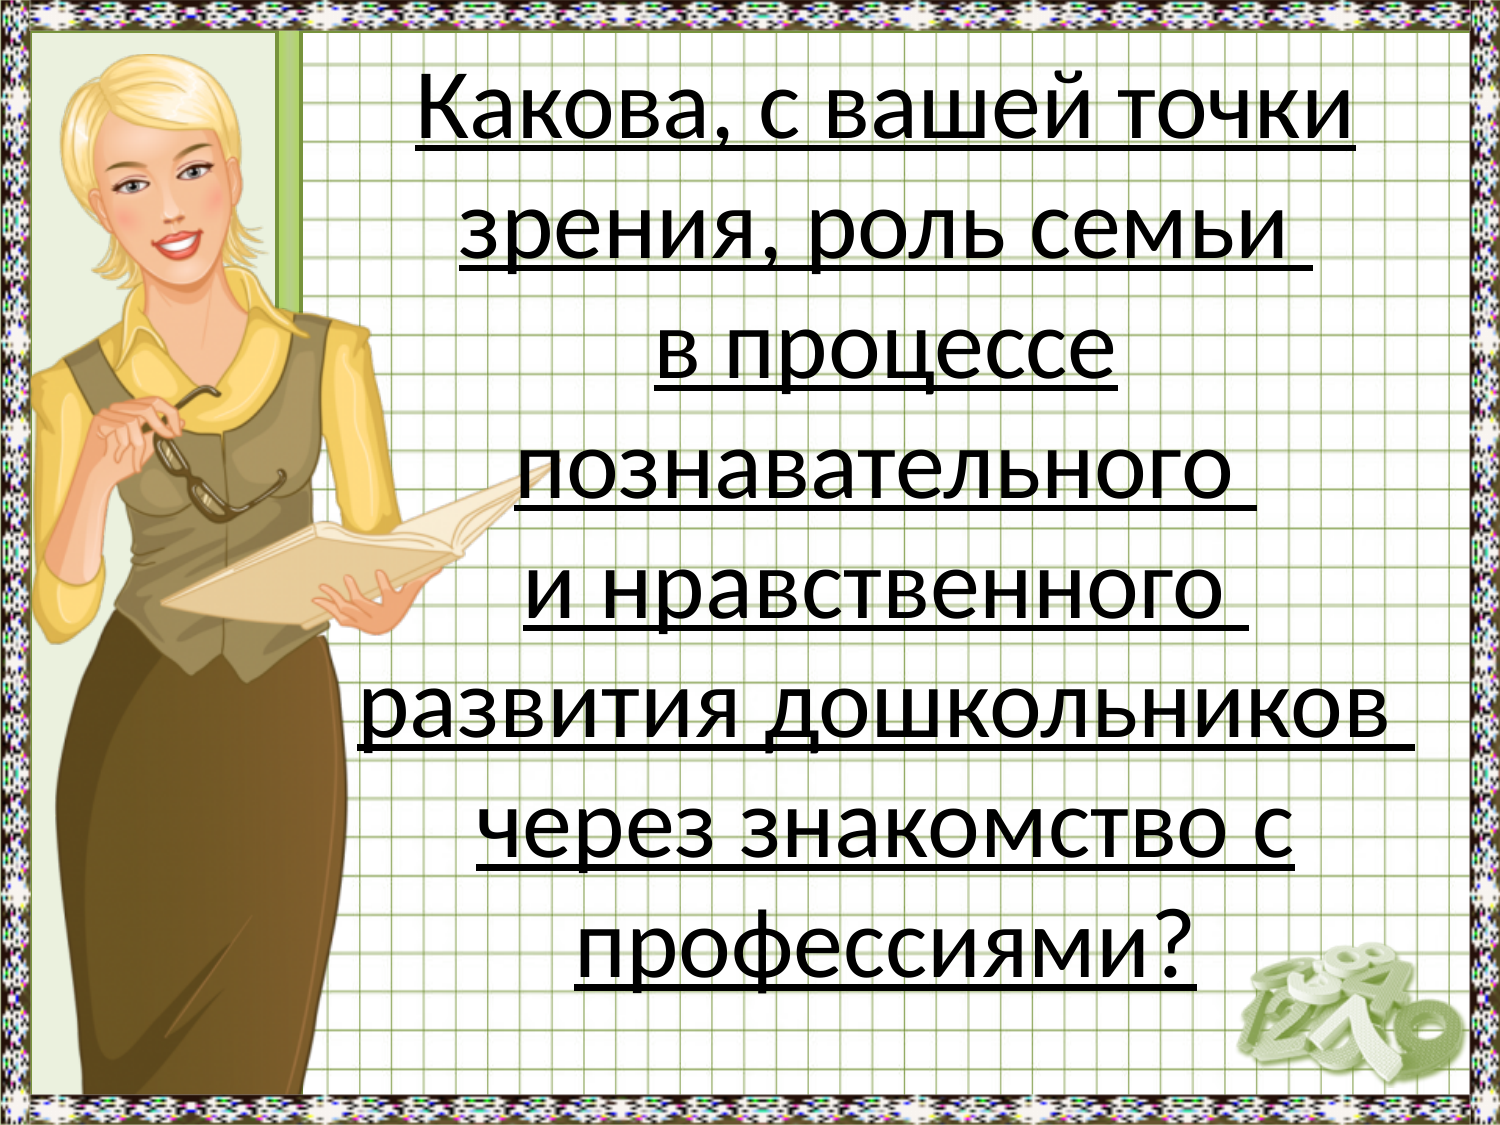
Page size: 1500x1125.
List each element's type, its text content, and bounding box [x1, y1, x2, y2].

title Какова, с вашей точки зрения, роль семьи в процессе познавательного и нравственного развития дошкольников через знакомство с профессиями? [301, 42, 1469, 1090]
picture [0, 0, 1500, 1125]
